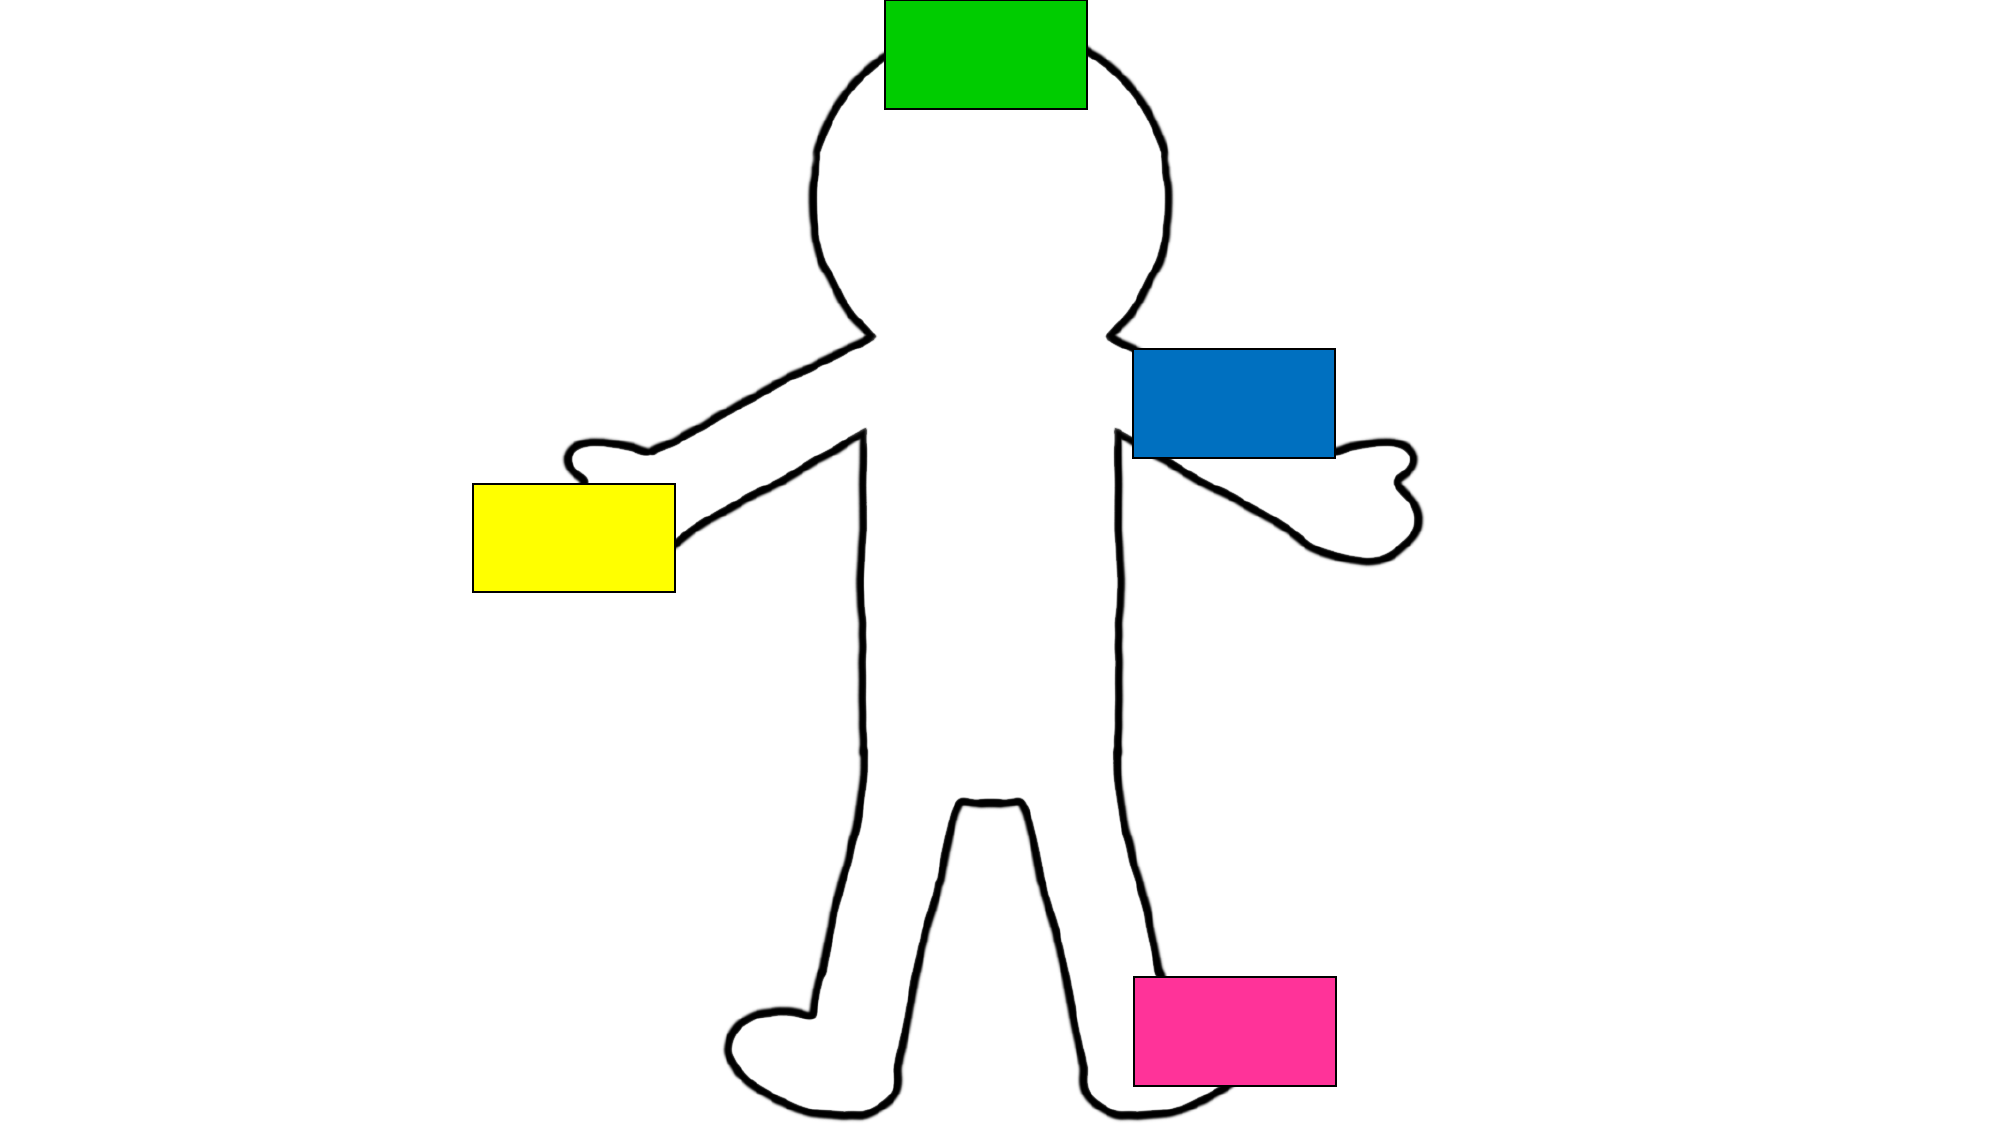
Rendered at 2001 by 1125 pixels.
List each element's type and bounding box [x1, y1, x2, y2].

picture [437, 0, 1563, 1125]
